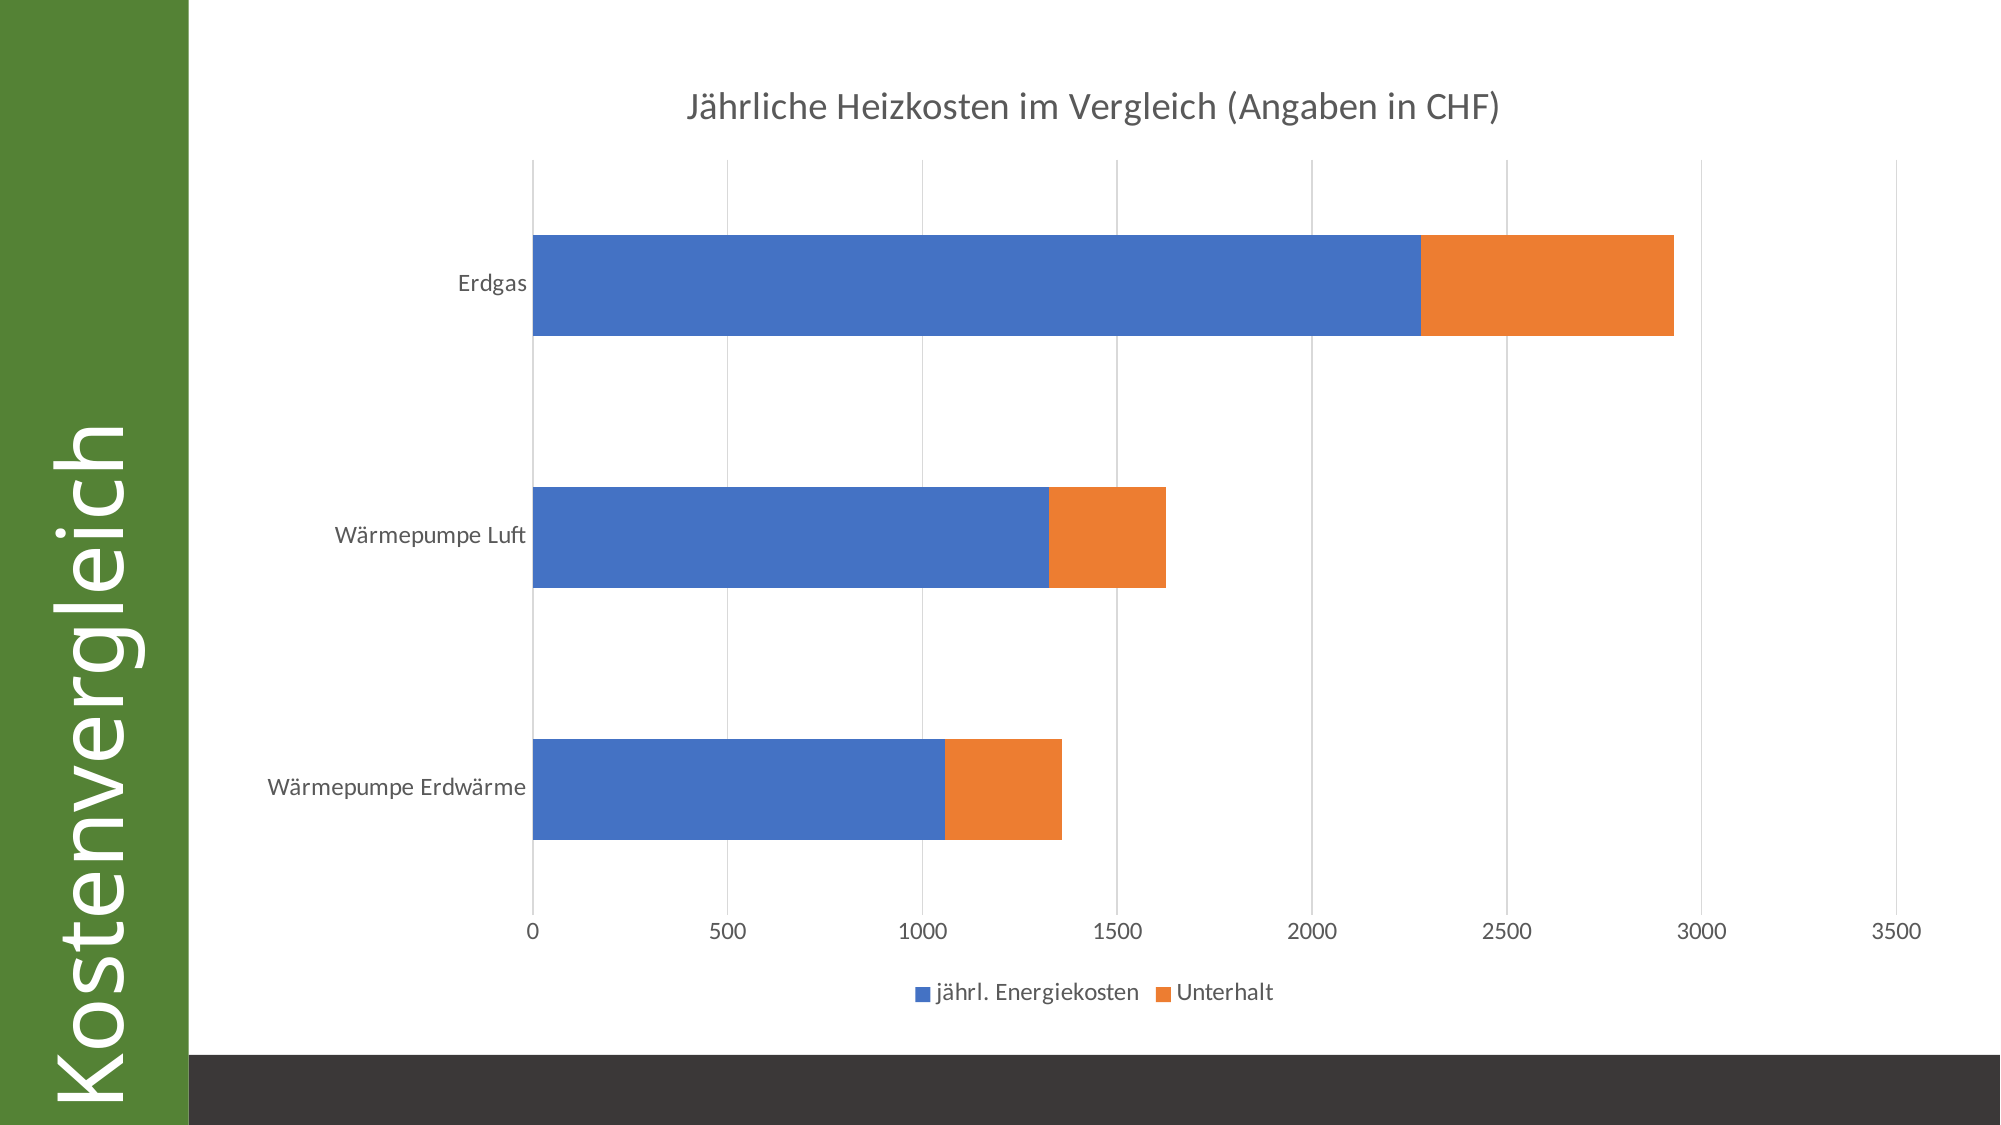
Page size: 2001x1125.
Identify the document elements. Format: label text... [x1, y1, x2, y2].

chart [233, 50, 1956, 1014]
title Kostenvergleich [0, 0, 189, 1125]
